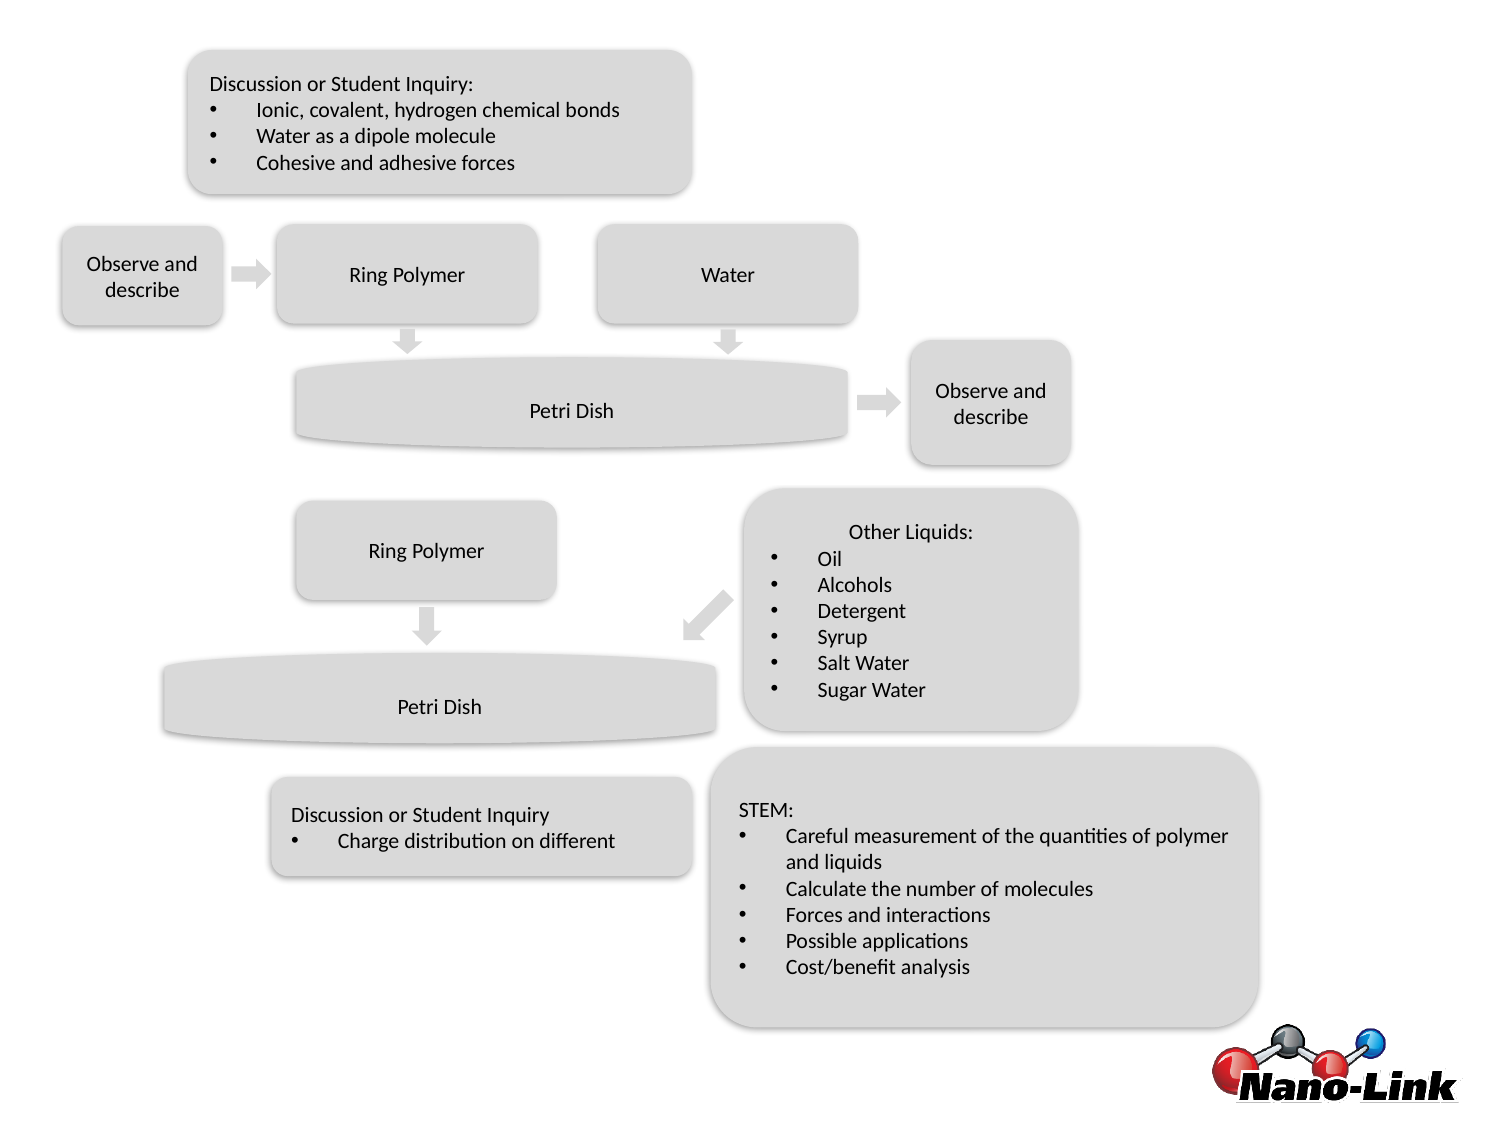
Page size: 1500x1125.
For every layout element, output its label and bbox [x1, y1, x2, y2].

picture [1212, 1024, 1463, 1103]
text_box [62, 49, 1259, 1028]
